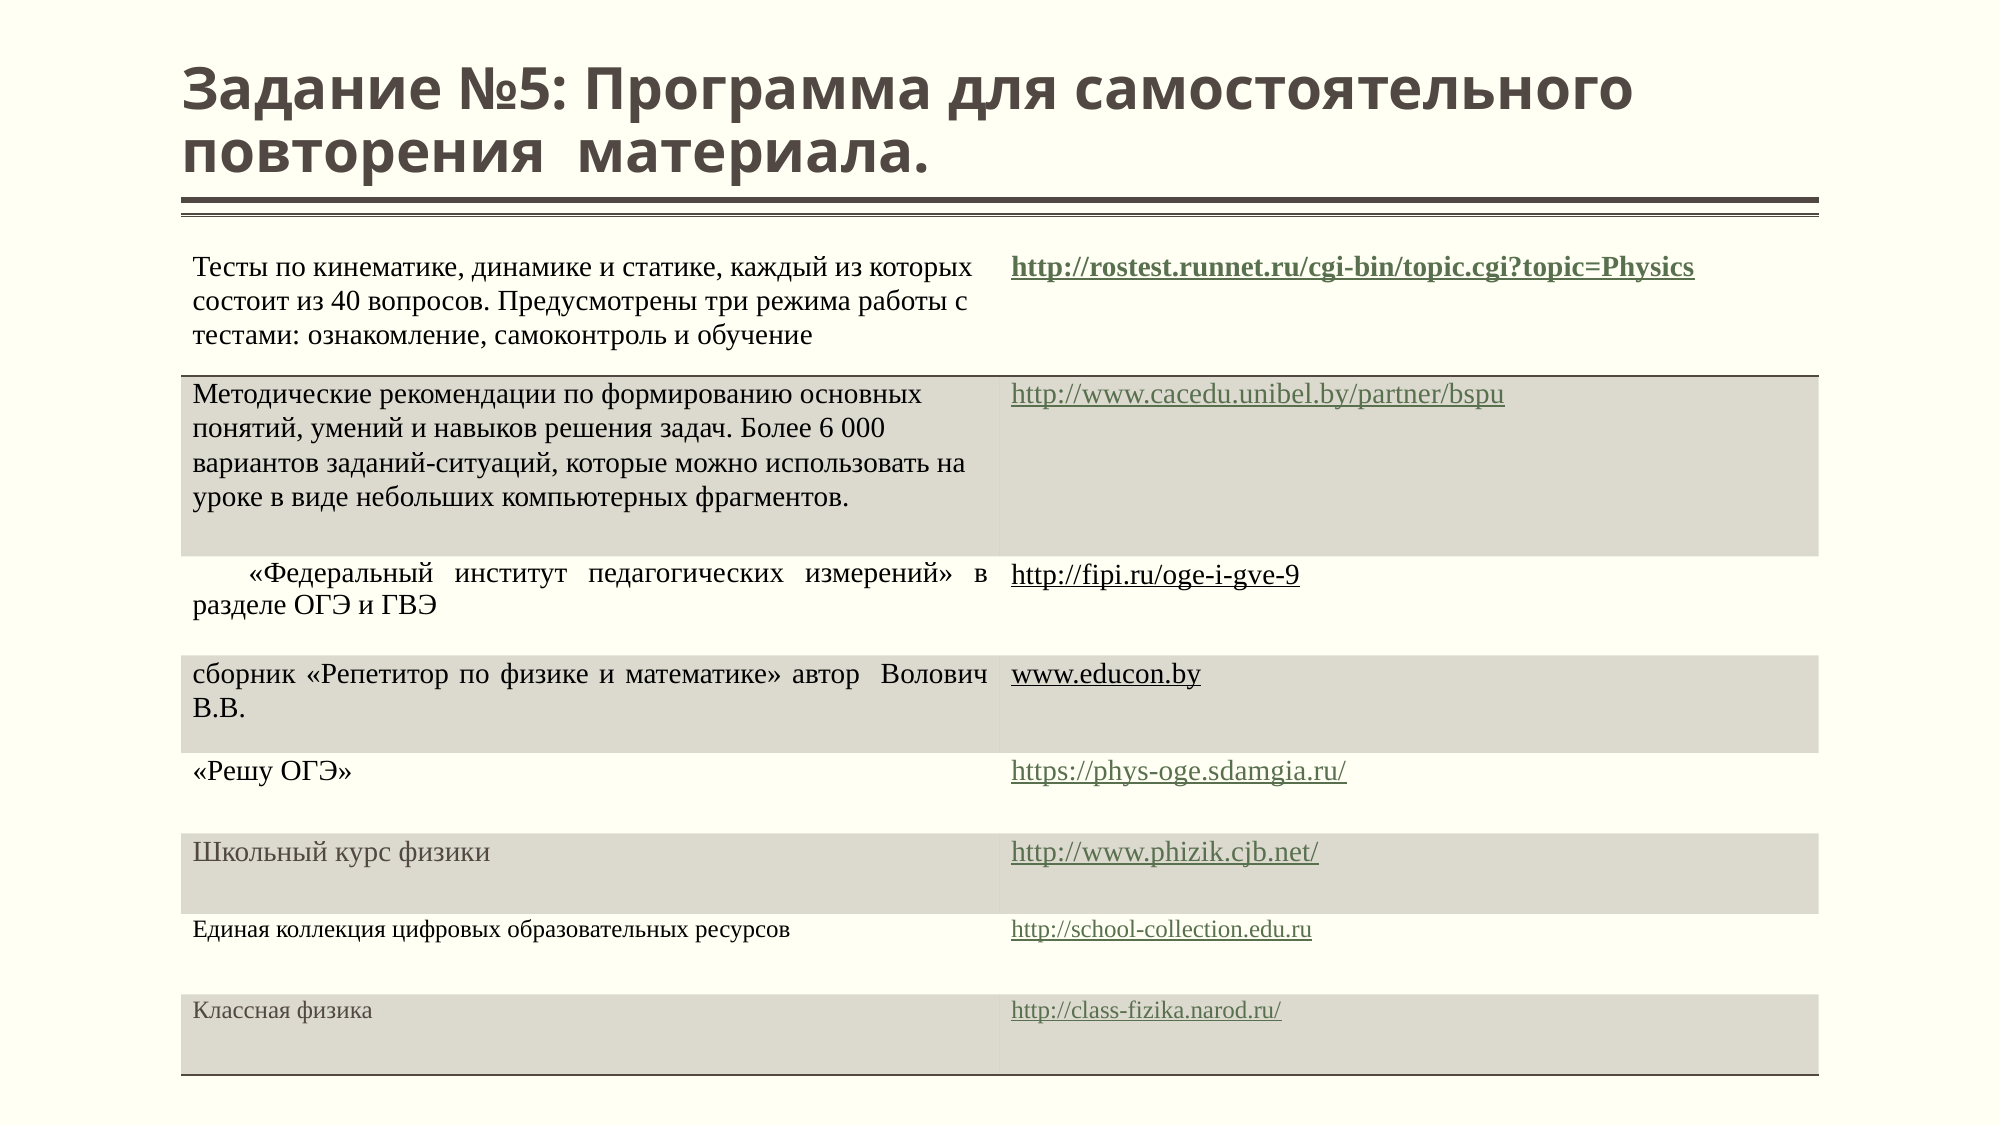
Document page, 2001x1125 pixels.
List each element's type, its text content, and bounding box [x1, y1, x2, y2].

table_cell http://fipi.ru/oge-i-gve-9 [1000, 556, 1819, 655]
table_header Тесты по кинематике, динамике и статике, каждый из которых состоит из 40 вопросов. Предусмотрены три режима работы с тестами: ознакомление, самоконтроль и обучение [181, 217, 1000, 375]
table_cell Единая коллекция цифровых образовательных ресурсов [181, 914, 1000, 994]
table_cell сборник «Репетитор по физике и математике» автор Волович В.В. [181, 655, 1000, 753]
table_cell http://www.cacedu.unibel.by/partner/bspu [1000, 377, 1819, 556]
table_cell Методические рекомендации по формированию основных понятий, умений и навыков решения задач. Более 6 000 вариантов заданий-ситуаций, которые можно использовать на уроке в виде небольших компьютерных фрагментов. [181, 377, 1000, 556]
table_cell «Решу ОГЭ» [181, 753, 1000, 833]
table_cell «Федеральный институт педагогических измерений» в разделе ОГЭ и ГВЭ [181, 556, 1000, 655]
table_cell http://www.phizik.cjb.net/ [1000, 833, 1819, 914]
table_cell http://class-fizika.narod.ru/ [1000, 994, 1819, 1074]
table_header http://rostest.runnet.ru/cgi-bin/topic.cgi?topic=Physics [1000, 217, 1819, 375]
table_cell http://school-collection.edu.ru [1000, 914, 1819, 994]
table_cell https://phys-oge.sdamgia.ru/ [1000, 753, 1819, 833]
table_cell www.educon.by [1000, 655, 1819, 753]
table_cell Школьный курс физики [181, 833, 1000, 914]
title Задание №5: Программа для самостоятельного повторения материала. [181, 12, 1819, 193]
table_cell Классная физика [181, 994, 1000, 1074]
